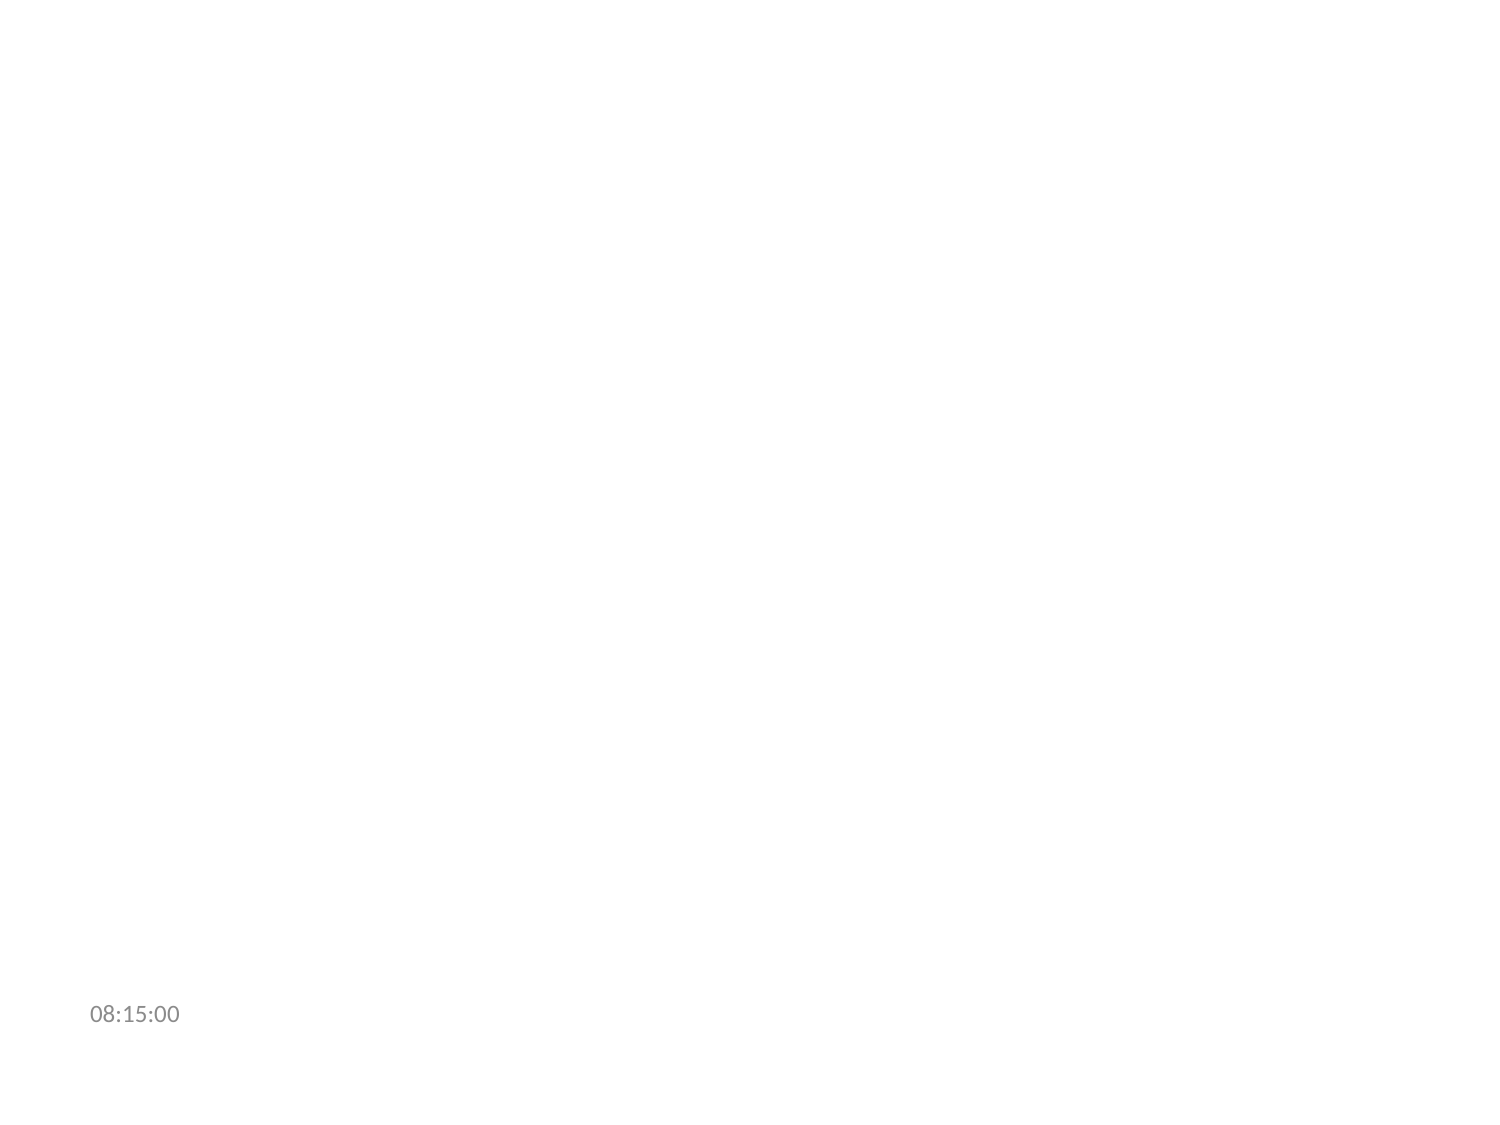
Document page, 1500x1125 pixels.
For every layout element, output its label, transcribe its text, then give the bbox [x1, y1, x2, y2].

text_box 15:35:09 [75, 982, 425, 1043]
